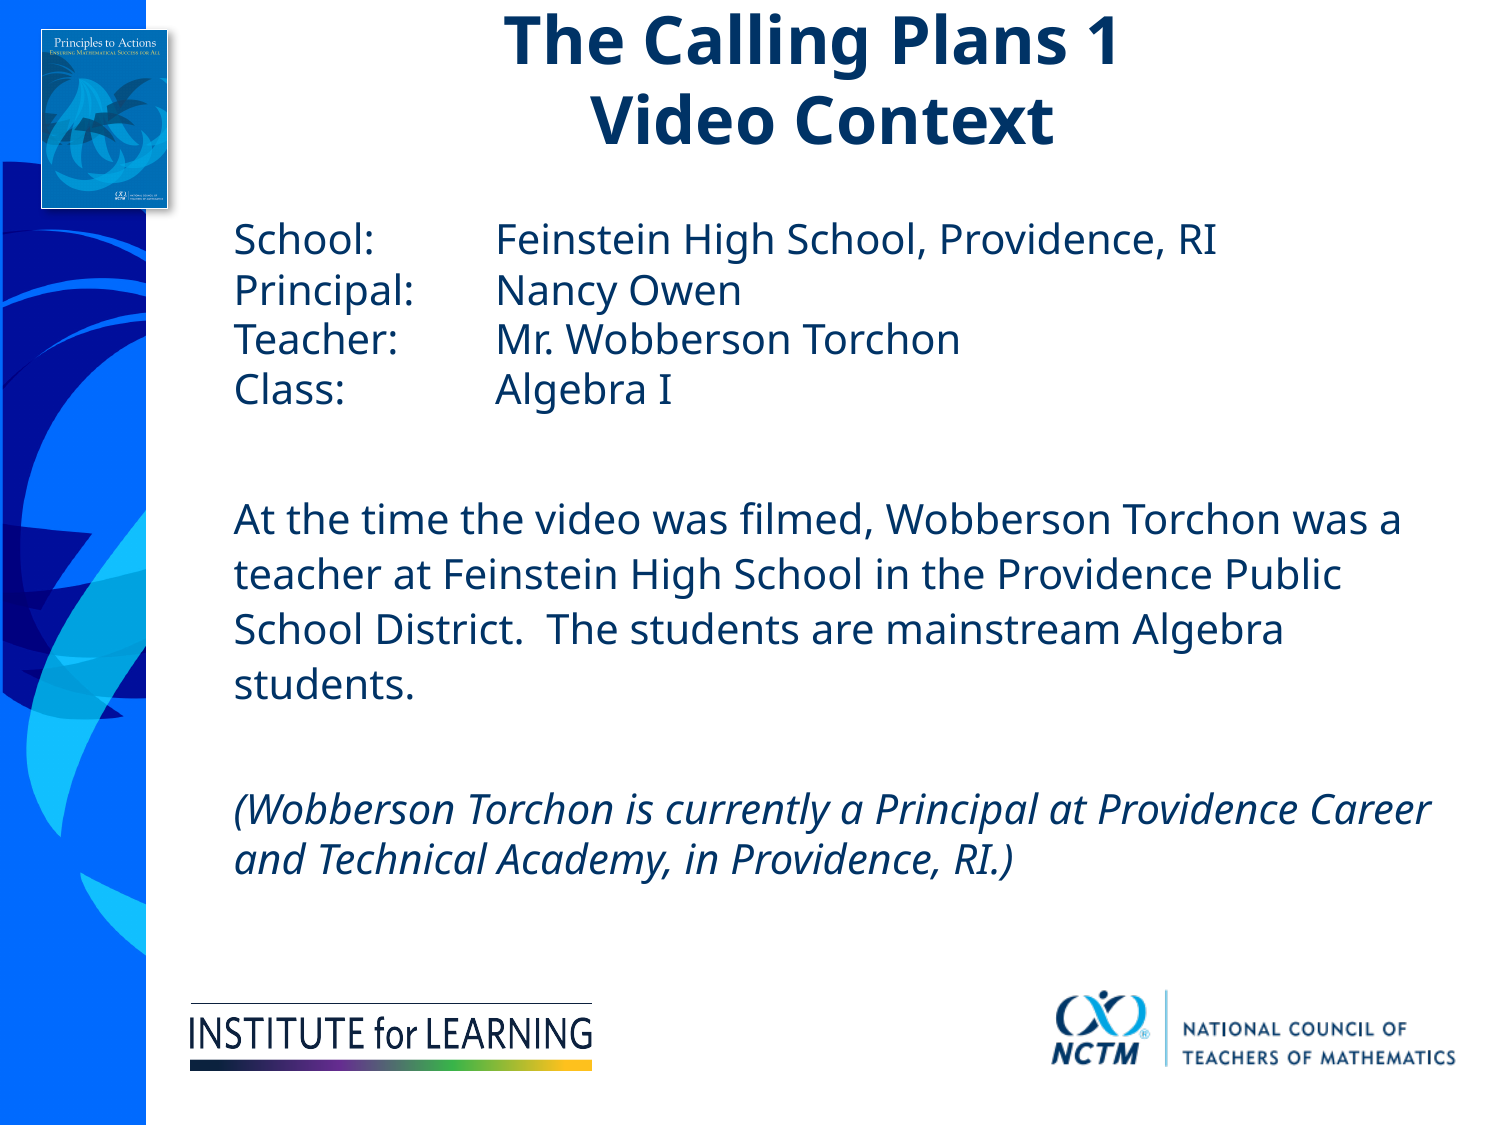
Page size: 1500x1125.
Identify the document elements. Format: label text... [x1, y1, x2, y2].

picture [190, 1003, 592, 1072]
picture [1034, 969, 1474, 1085]
picture [0, 0, 168, 1125]
text_box The Calling Plans 1 Video Context [150, 0, 1500, 172]
text_box School: Feinstein High School, Providence, RI Principal: Nancy Owen Teacher: Mr. Wobberson Torchon Class: Algebra I At the time the video was filmed, Wobberson Torchon was a teacher at Feinstein High School in the Providence Public School District. The students are mainstream Algebra students. (Wobberson Torchon is currently a Principal at Providence Career and Technical Academy, in Providence, RI.) [218, 205, 1459, 894]
